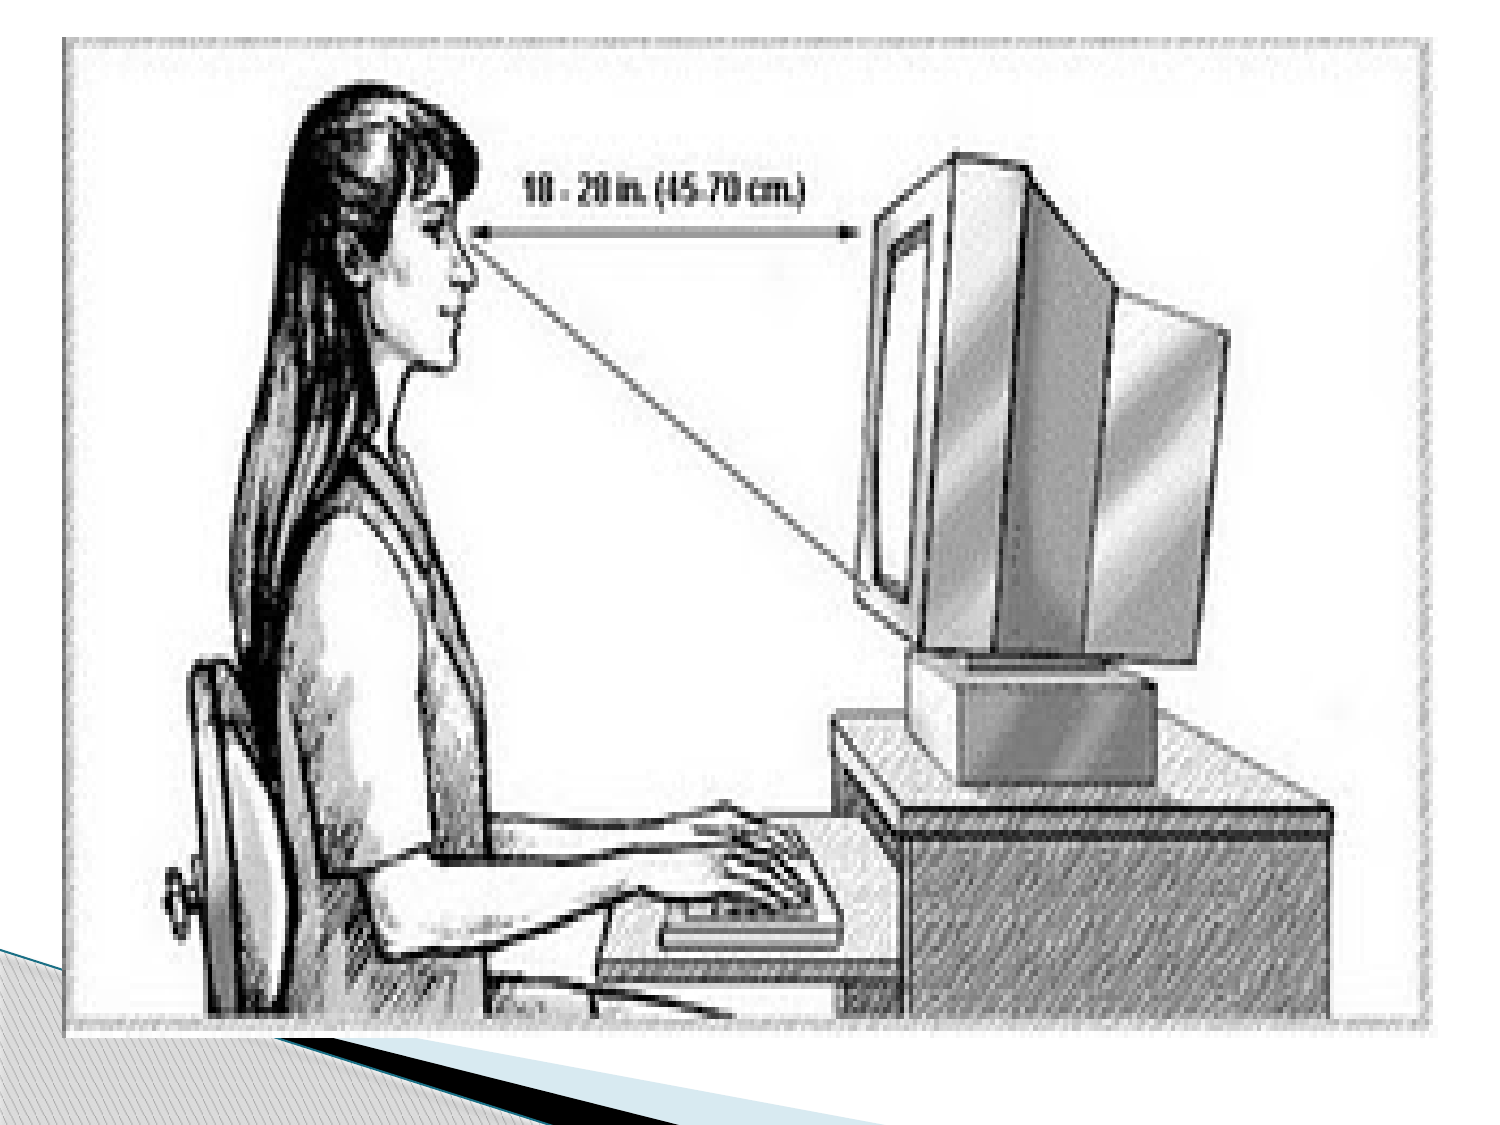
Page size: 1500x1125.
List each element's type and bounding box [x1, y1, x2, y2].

picture [62, 37, 1438, 1038]
